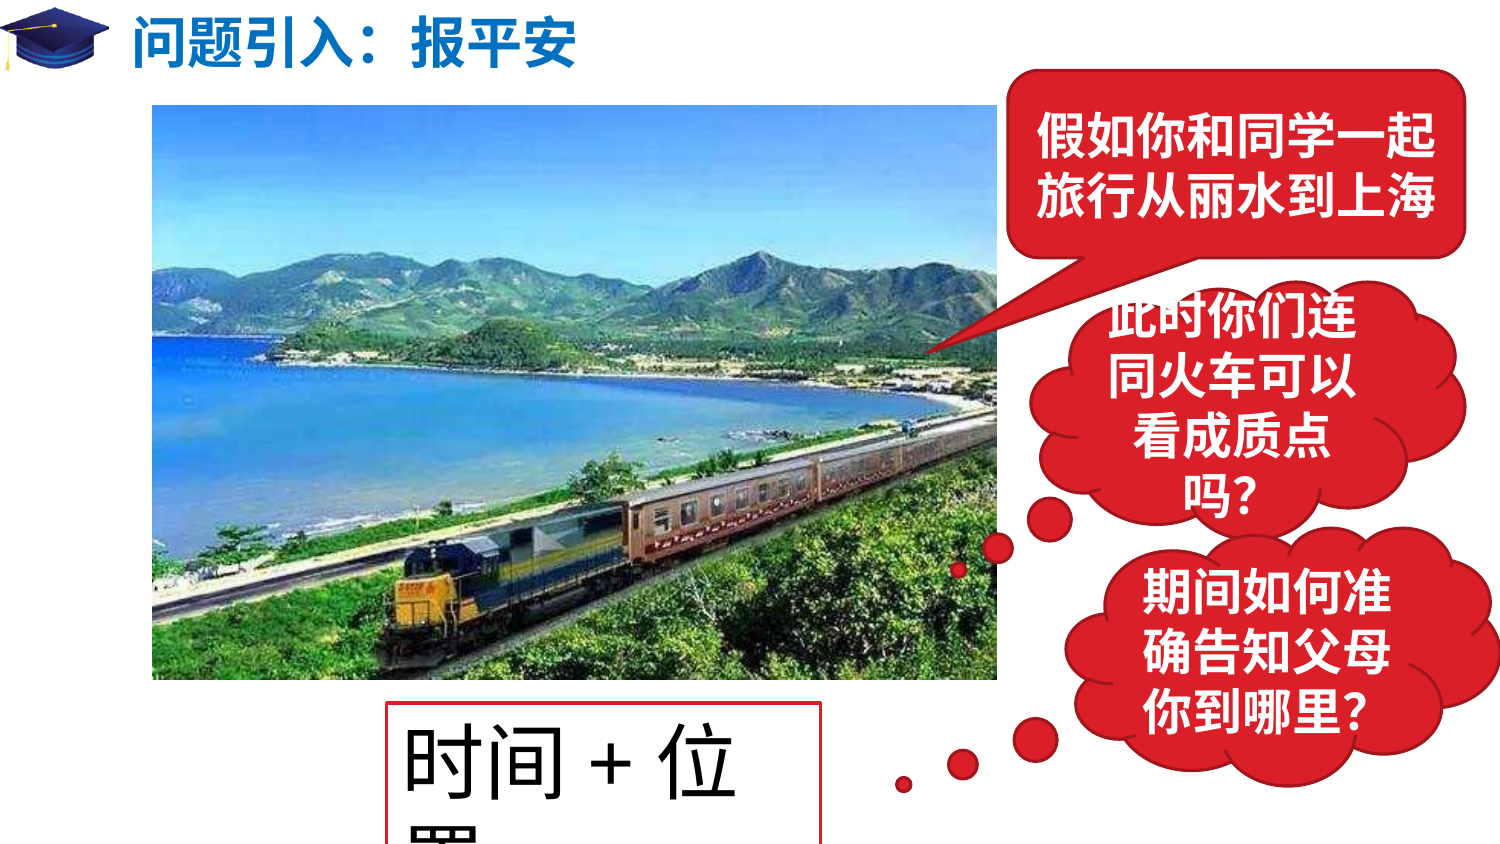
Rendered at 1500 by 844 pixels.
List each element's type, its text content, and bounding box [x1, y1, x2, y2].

text_box 期间如何准确告知父母你到哪里？ [947, 748, 979, 781]
text_box 时间+位置 [385, 701, 822, 844]
text_box 假如你和同学一起旅行从丽水到上海 [1002, 68, 1467, 329]
text_box 此时你们连同火车可以看成质点吗？ [1029, 280, 1467, 538]
text_box 此时你们连同火车可以看成质点吗？ [1002, 532, 1014, 564]
text_box 此时你们连同火车可以看成质点吗？ [1026, 496, 1073, 543]
text_box 期间如何准确告知父母你到哪里？ [1064, 526, 1500, 788]
text_box 期间如何准确告知父母你到哪里？ [895, 775, 913, 794]
picture [0, 7, 109, 71]
title 问题引入：报平安 [117, 0, 1442, 82]
text_box 期间如何准确告知父母你到哪里？ [1012, 716, 1059, 764]
picture [151, 105, 997, 680]
